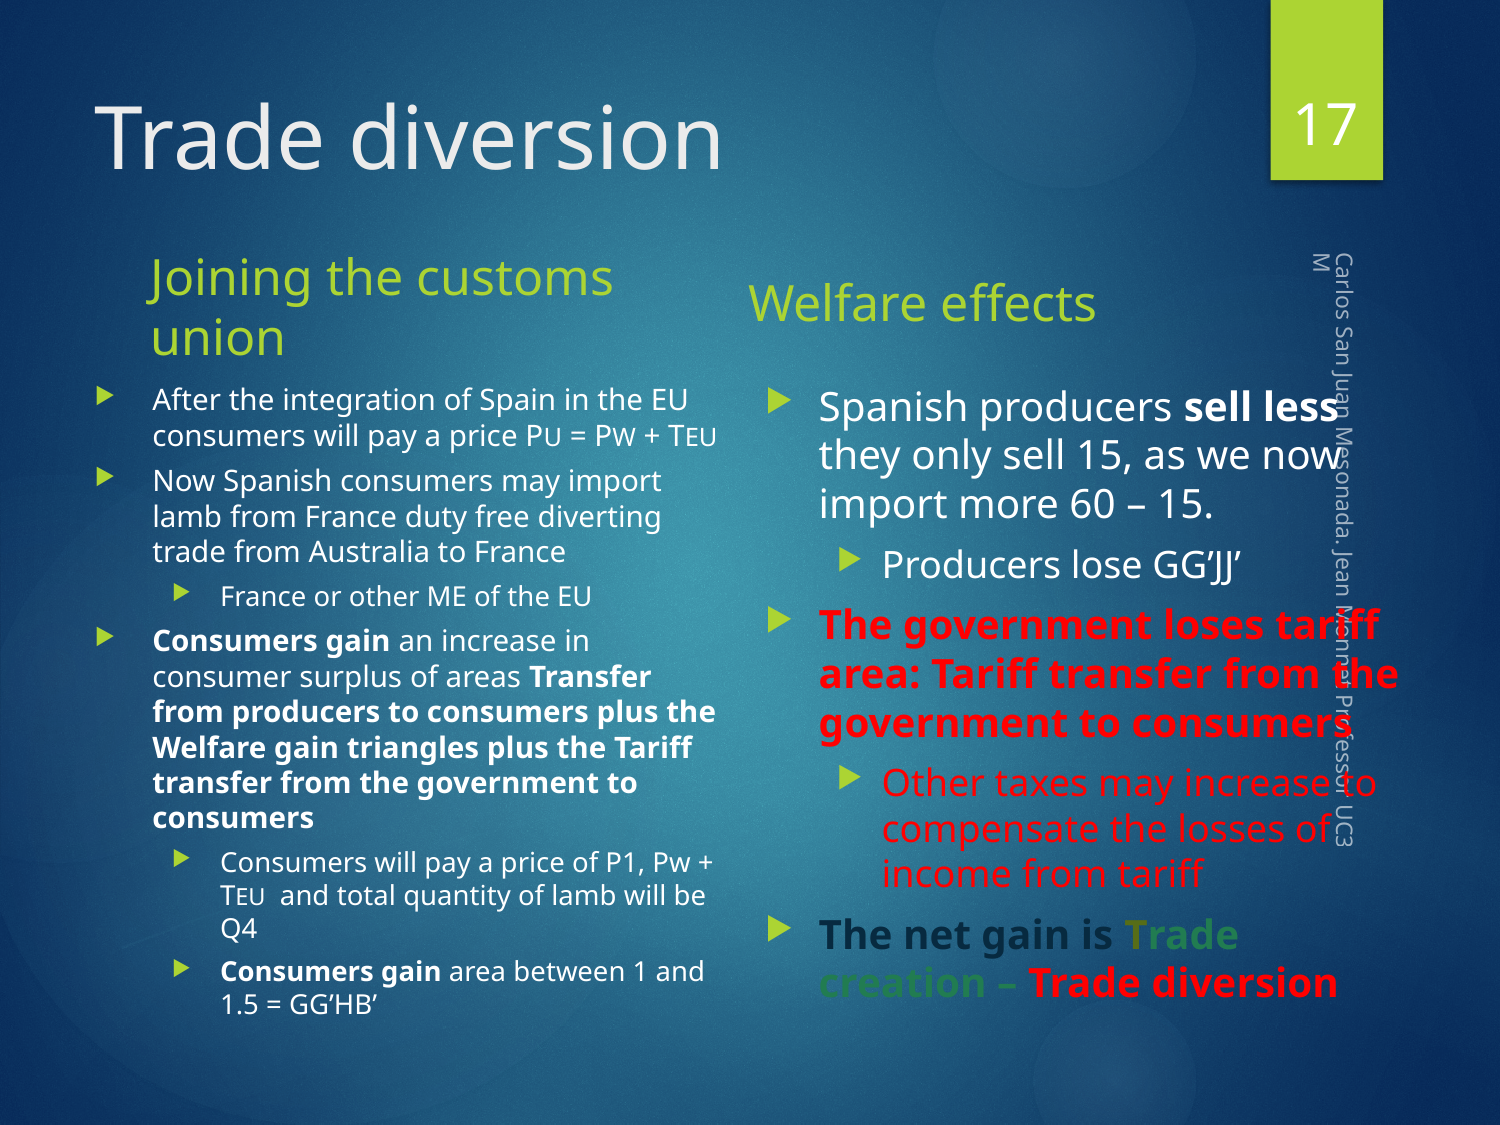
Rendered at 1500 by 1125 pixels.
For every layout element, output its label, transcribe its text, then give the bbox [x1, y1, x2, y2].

title Trade diversion [79, 74, 1237, 304]
list Spanish producers sell less they only sell 15, as we now import more 60 – 15. Producers lose GG’JJ’ The government loses tariff area: Tariff transfer from the government to consumers Other taxes may increase to compensate the losses of income from tariff The net gain is Trade creation – Trade diversion [750, 373, 1421, 1026]
list Joining the customs union [135, 231, 677, 373]
list After the integration of Spain in the EU consumers will pay a price PU = PW + TEU Now Spanish consumers may import lamb from France duty free diverting trade from Australia to France France or other ME of the EU Consumers gain an increase in consumer surplus of areas Transfer from producers to consumers plus the Welfare gain triangles plus the Tariff transfer from the government to consumers Consumers will pay a price of P1, Pw + TEU and total quantity of lamb will be Q4 Consumers gain area between 1 and 1.5 = GG’HB’ [79, 373, 733, 1071]
list Welfare effects [733, 244, 1274, 339]
slide_number 17 [1273, 48, 1378, 175]
footer Carlos San Juan Mesonada. Jean Monnet Professor UC3M [1320, 237, 1358, 871]
